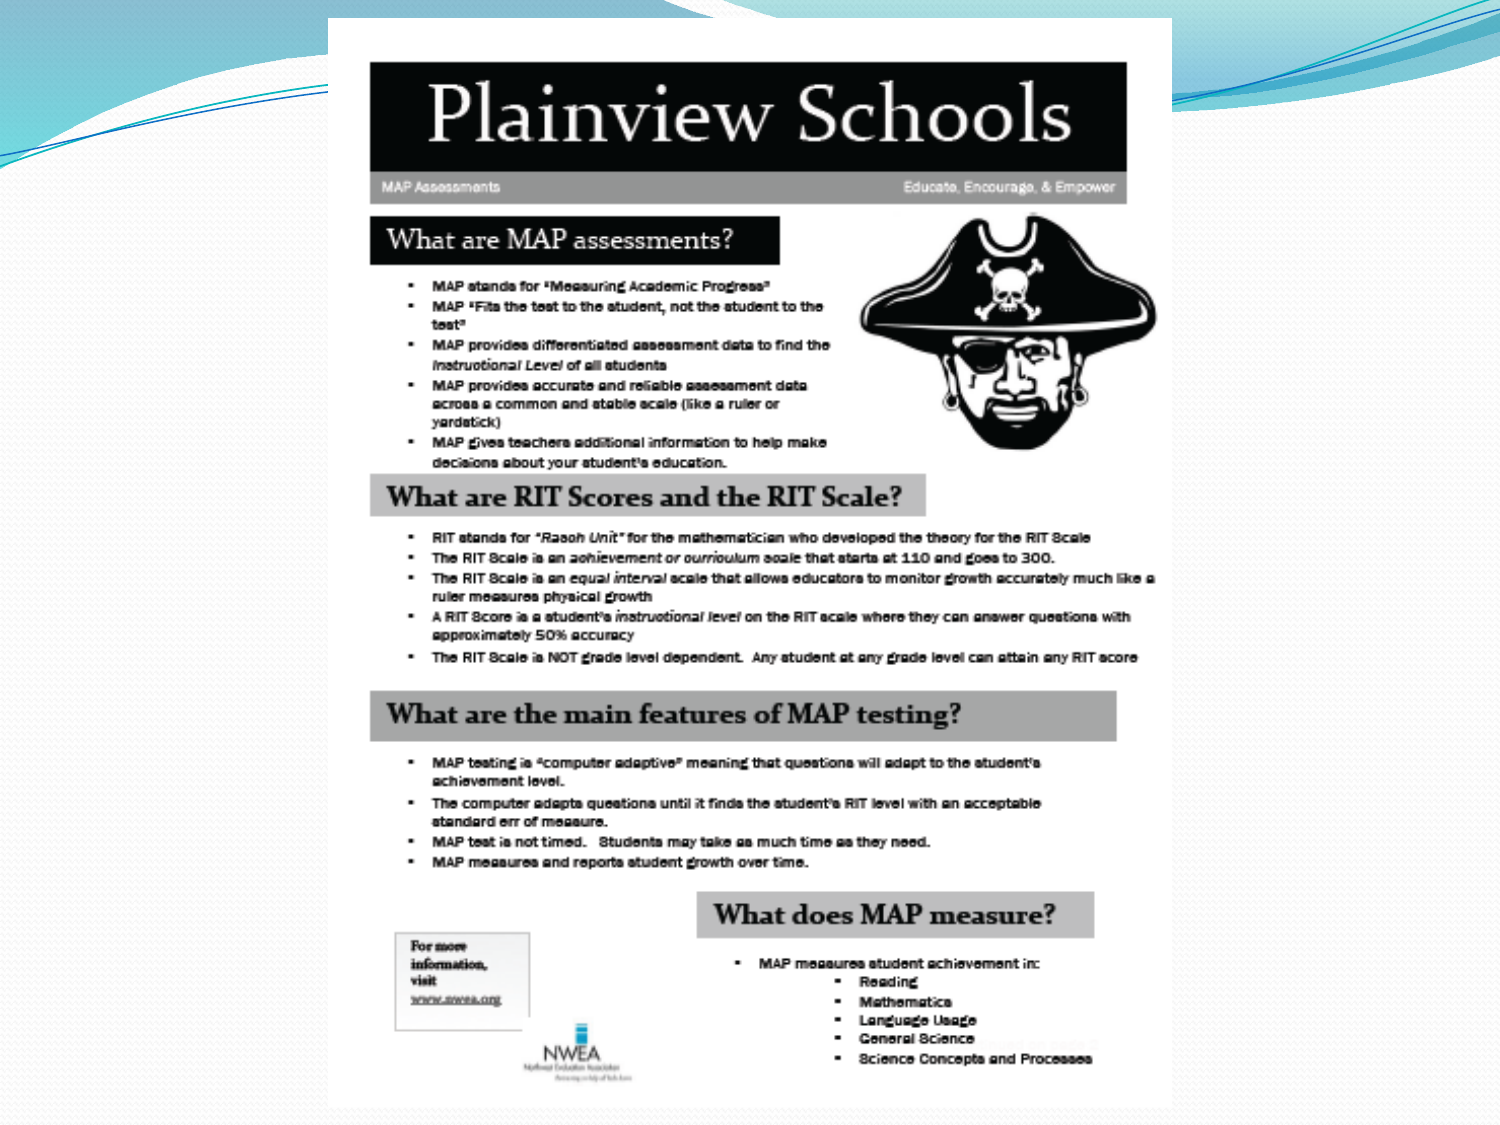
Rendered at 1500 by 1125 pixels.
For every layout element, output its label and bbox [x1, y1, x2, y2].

picture [328, 18, 1172, 1107]
